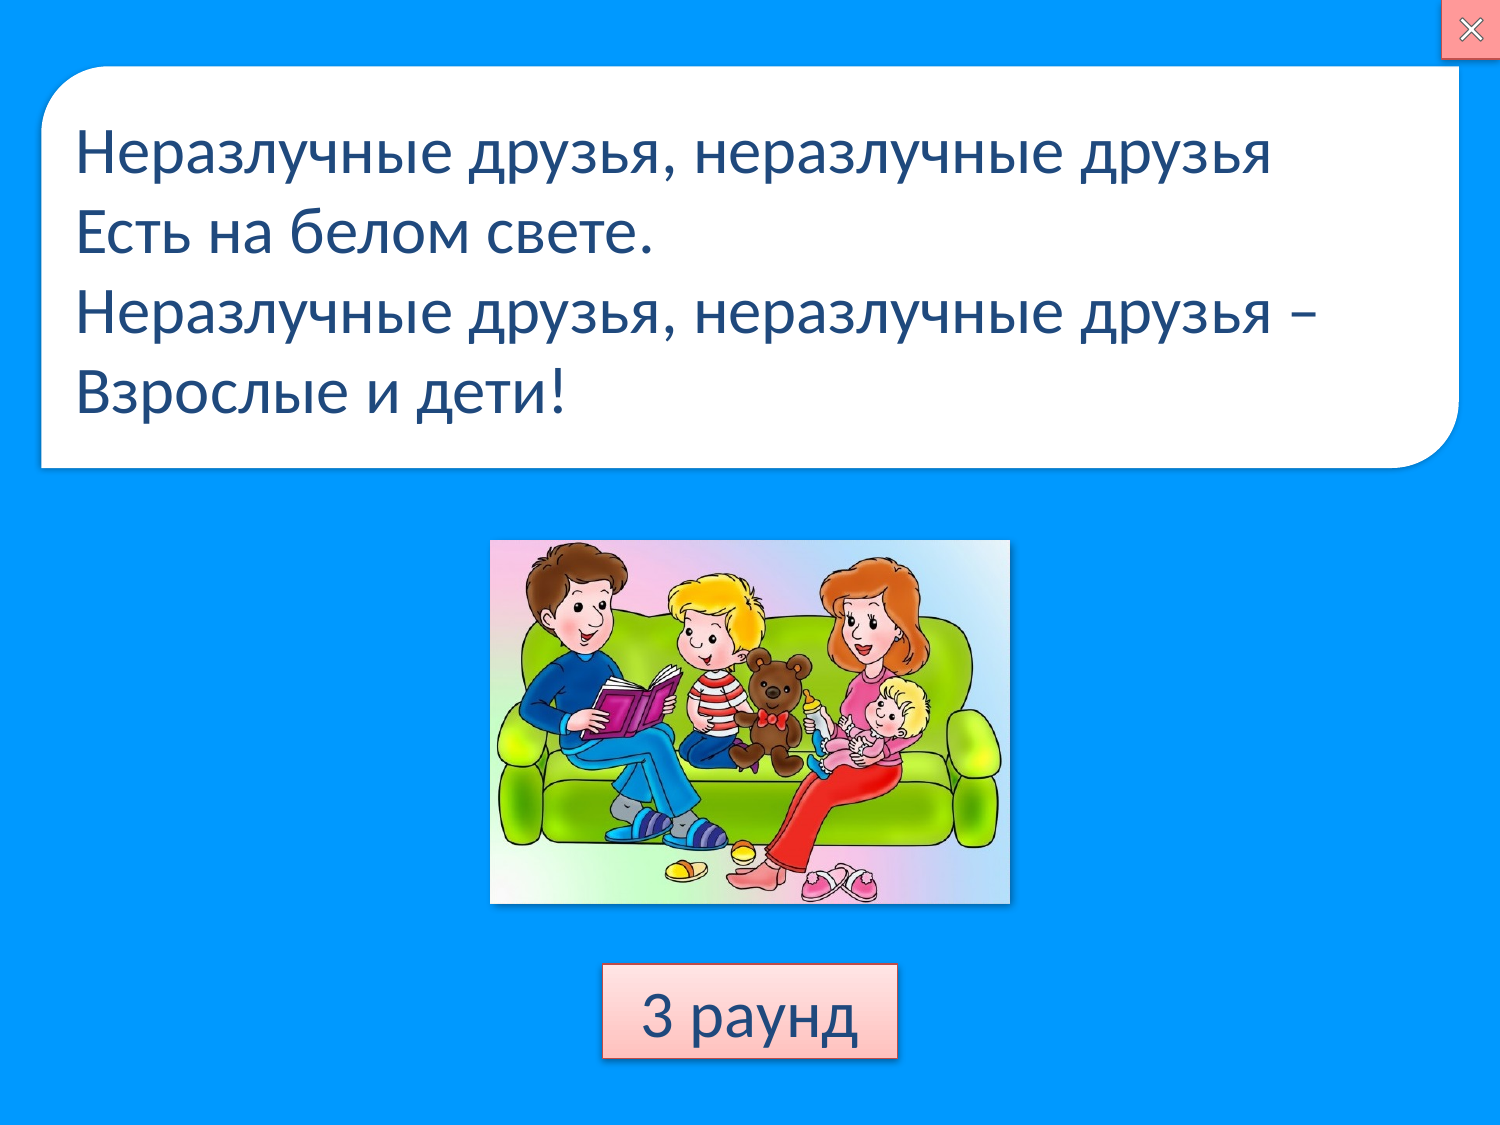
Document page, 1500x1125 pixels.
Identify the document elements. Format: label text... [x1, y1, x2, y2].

text_box [1441, 0, 1500, 59]
picture [490, 539, 1010, 905]
text_box 3 раунд [602, 963, 898, 1059]
text_box Неразлучные друзья, неразлучные друзья Есть на белом свете. Неразлучные друзья, неразлучные друзья – Взрослые и дети! [40, 65, 1460, 469]
